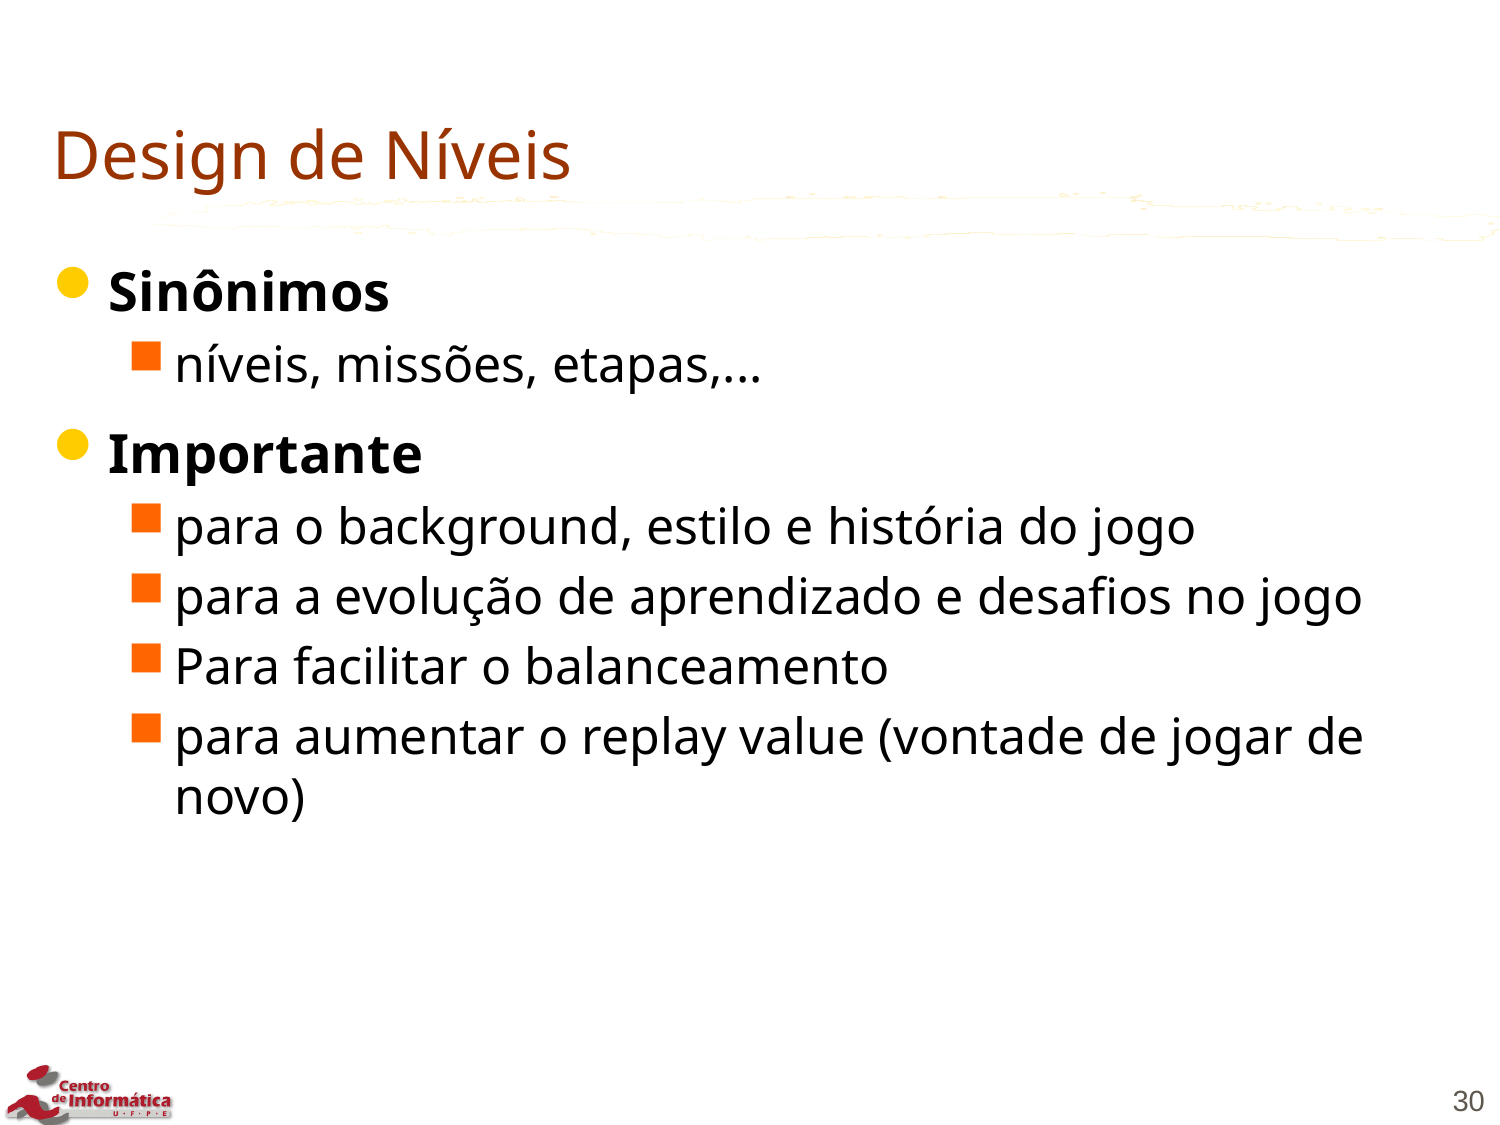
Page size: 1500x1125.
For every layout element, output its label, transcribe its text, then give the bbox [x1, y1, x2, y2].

list Sinônimos níveis, missões, etapas,... Importante para o background, estilo e história do jogo para a evolução de aprendizado e desafios no jogo Para facilitar o balanceamento para aumentar o replay value (vontade de jogar de novo) [37, 249, 1475, 1025]
title Design de Níveis [37, 12, 1434, 200]
slide_number 30 [1187, 1049, 1500, 1125]
picture [0, 1062, 175, 1125]
